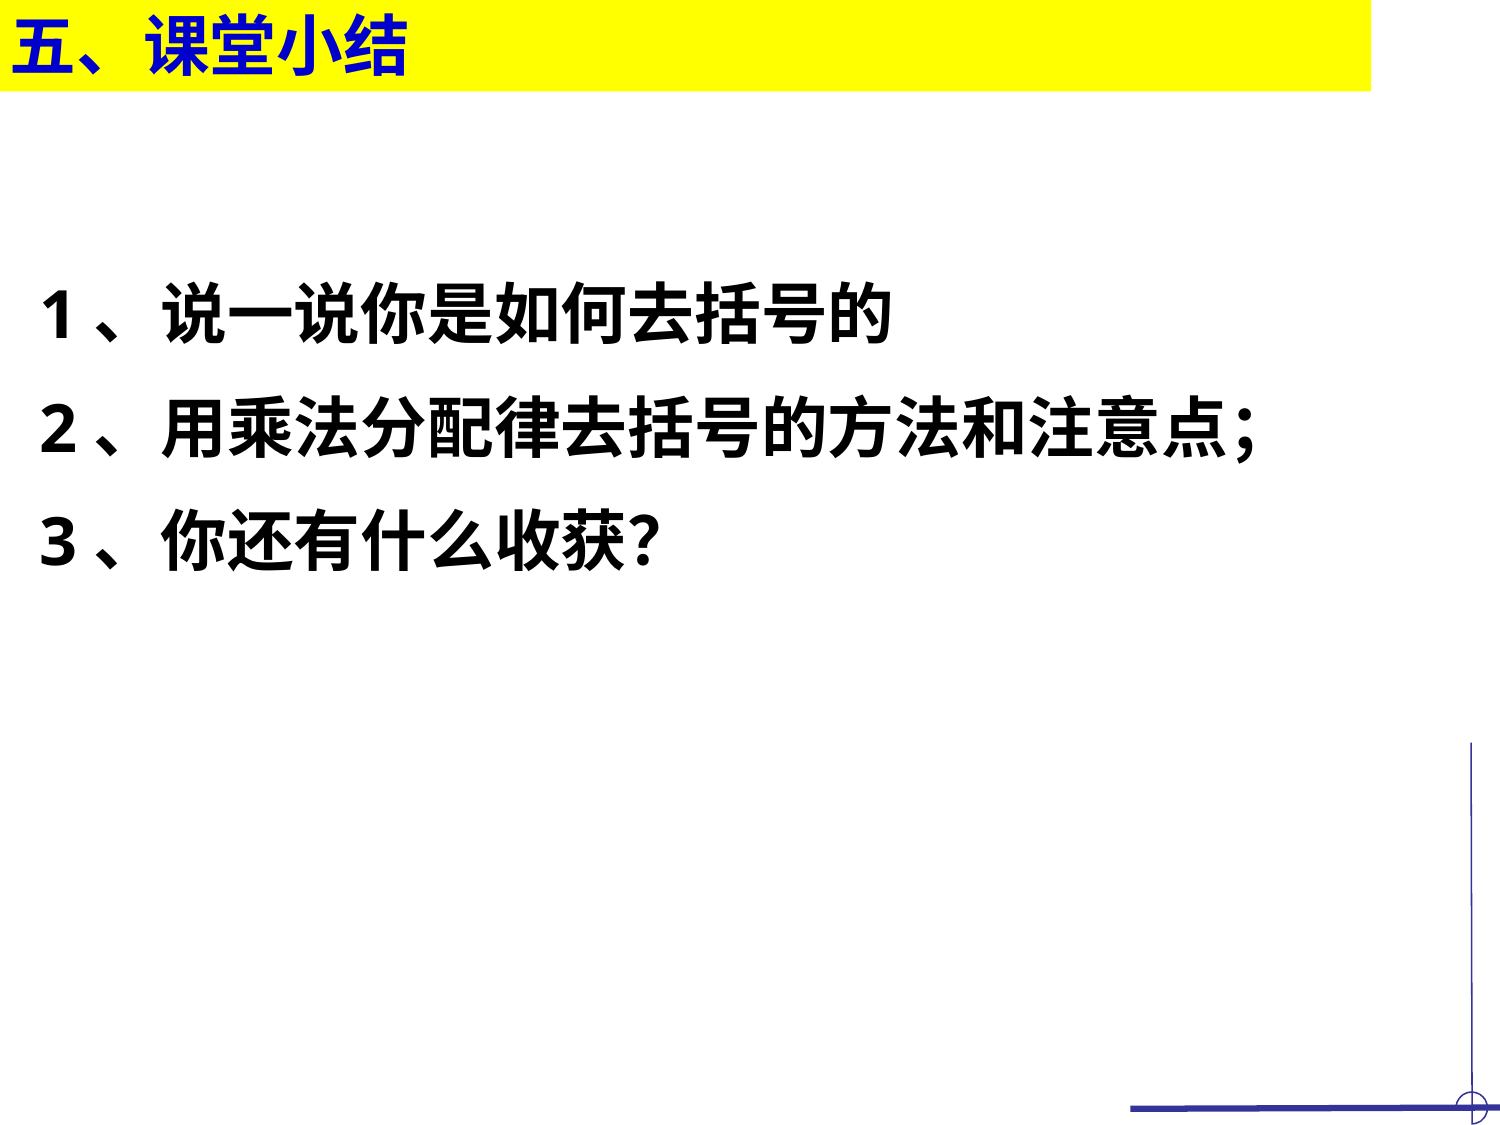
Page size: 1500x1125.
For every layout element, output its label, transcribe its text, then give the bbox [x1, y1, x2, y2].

text_box 五、课堂小结 [0, 0, 1372, 92]
text_box 1、说一说你是如何去括号的 2、用乘法分配律去括号的方法和注意点； 3、你还有什么收获？ [24, 264, 1342, 586]
